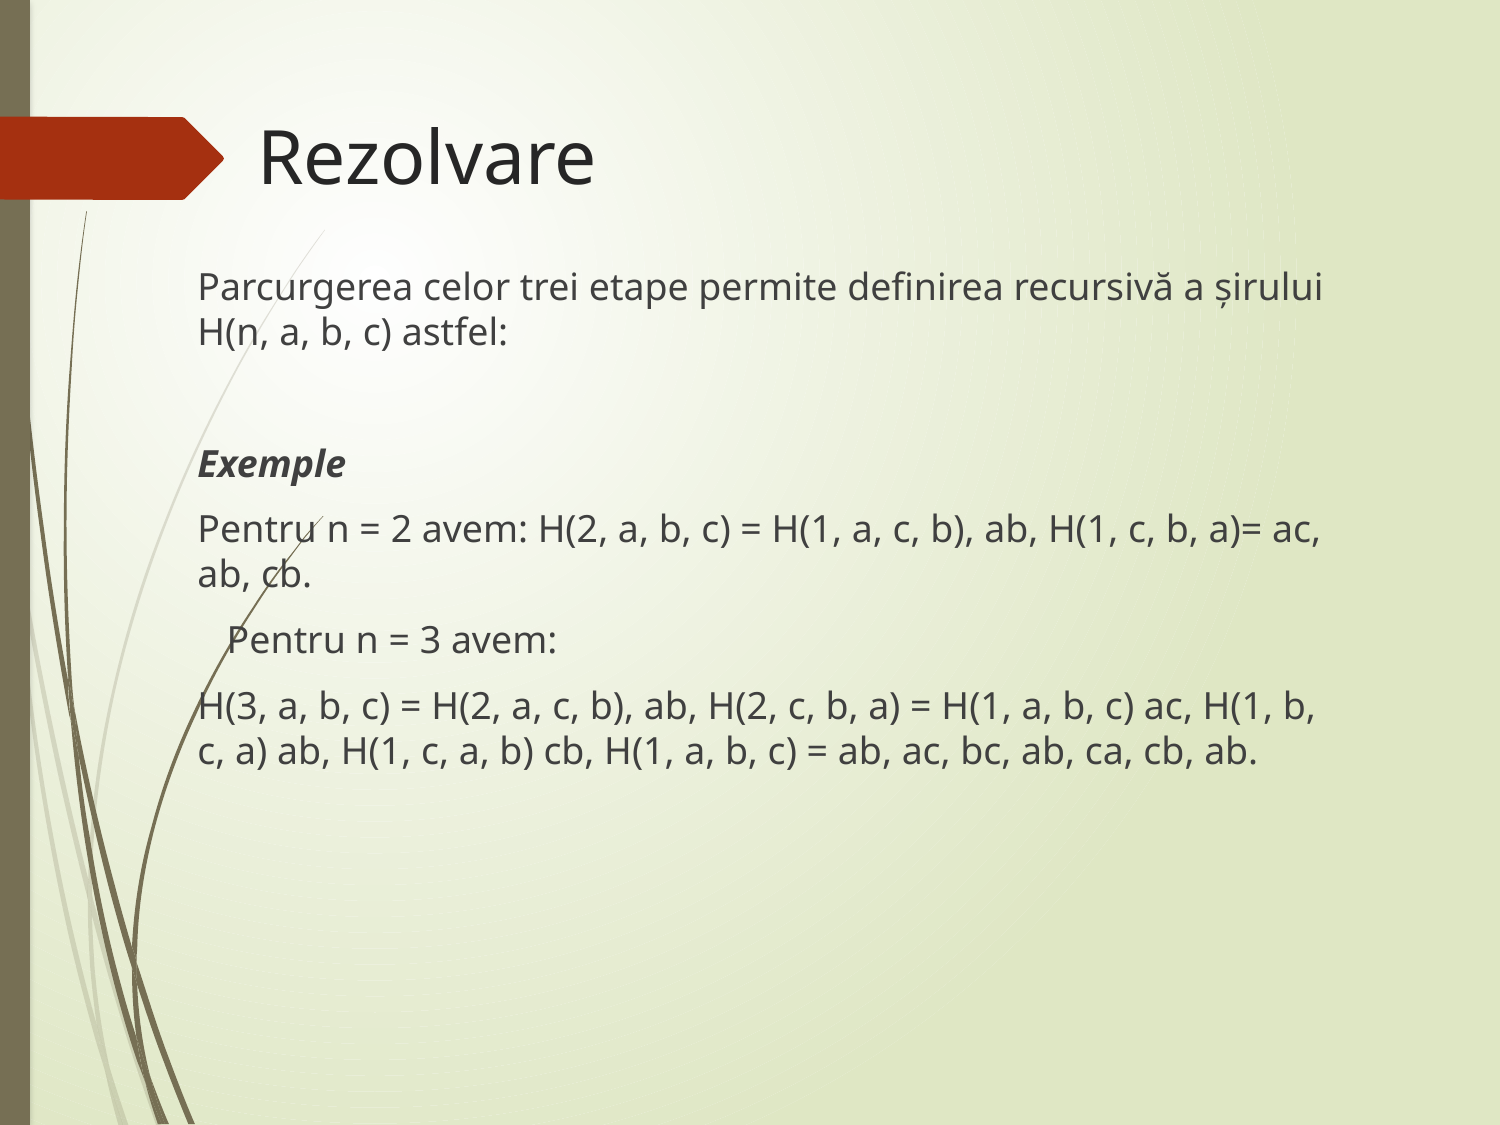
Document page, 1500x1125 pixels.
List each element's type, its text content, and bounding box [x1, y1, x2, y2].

title Rezolvare [242, 101, 1395, 215]
